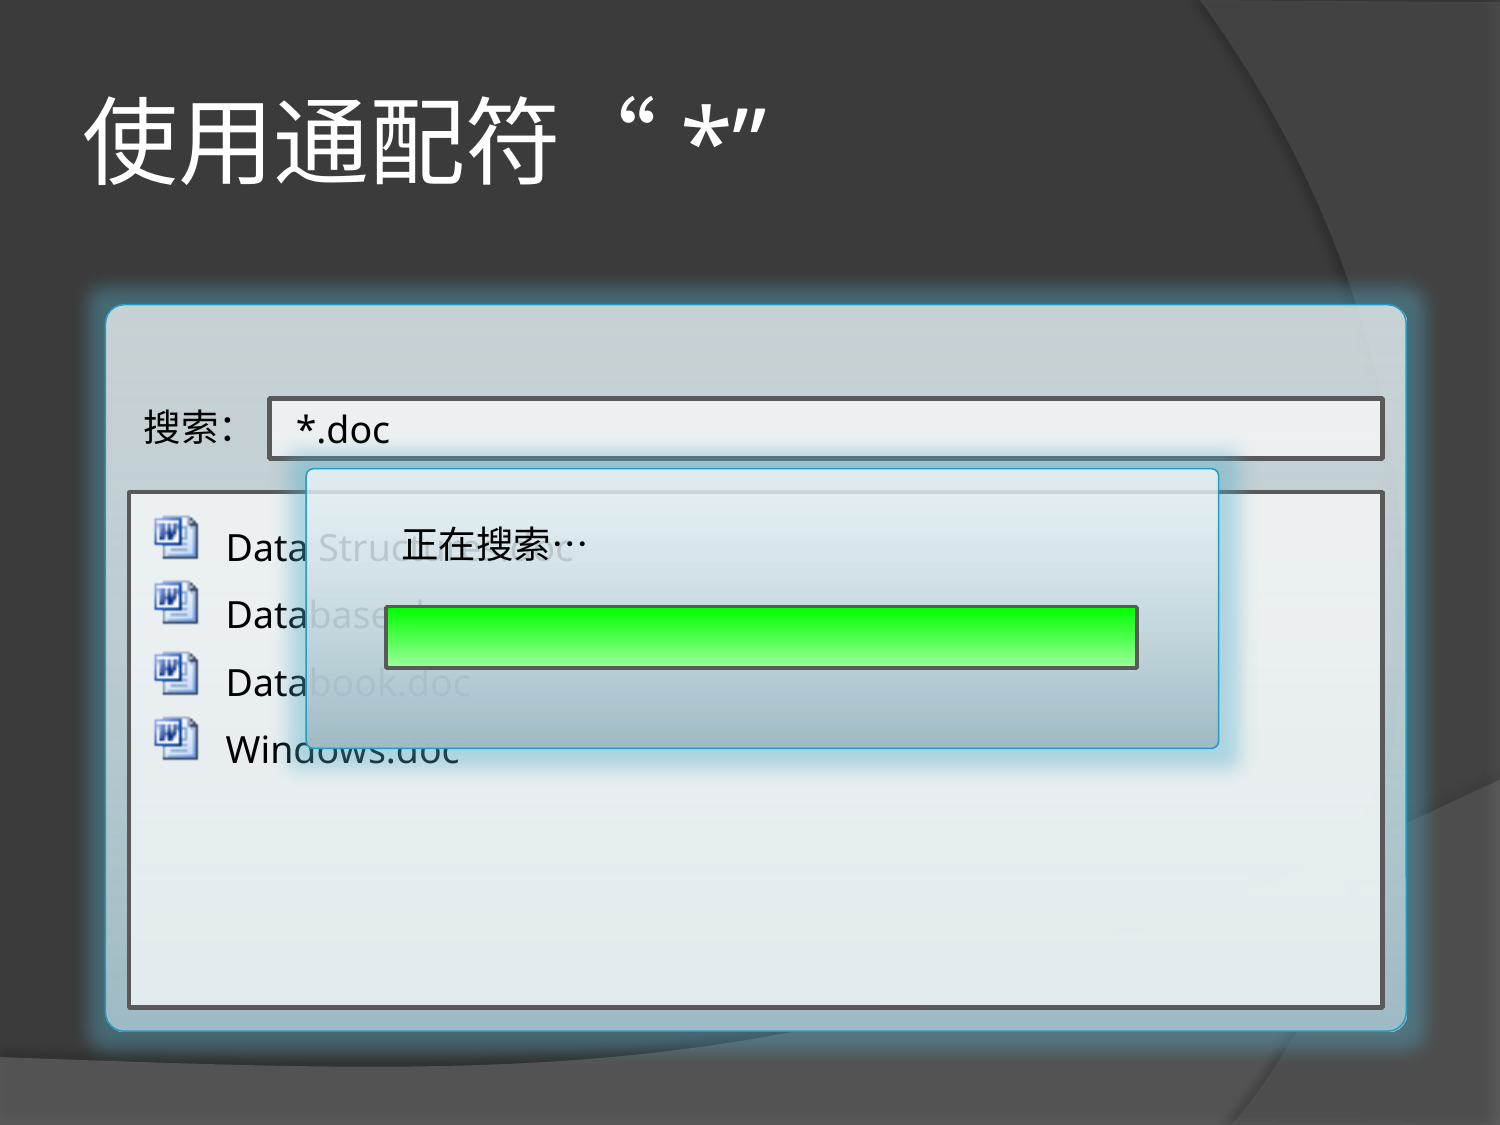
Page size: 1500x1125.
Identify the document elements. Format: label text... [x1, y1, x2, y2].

picture [152, 714, 205, 765]
picture [152, 648, 205, 699]
picture [152, 578, 205, 629]
picture [152, 513, 205, 563]
title 使用通配符“*” [75, 45, 1300, 233]
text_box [305, 468, 1219, 749]
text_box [105, 304, 1407, 1032]
text_box 能匹配： [143, 504, 214, 775]
